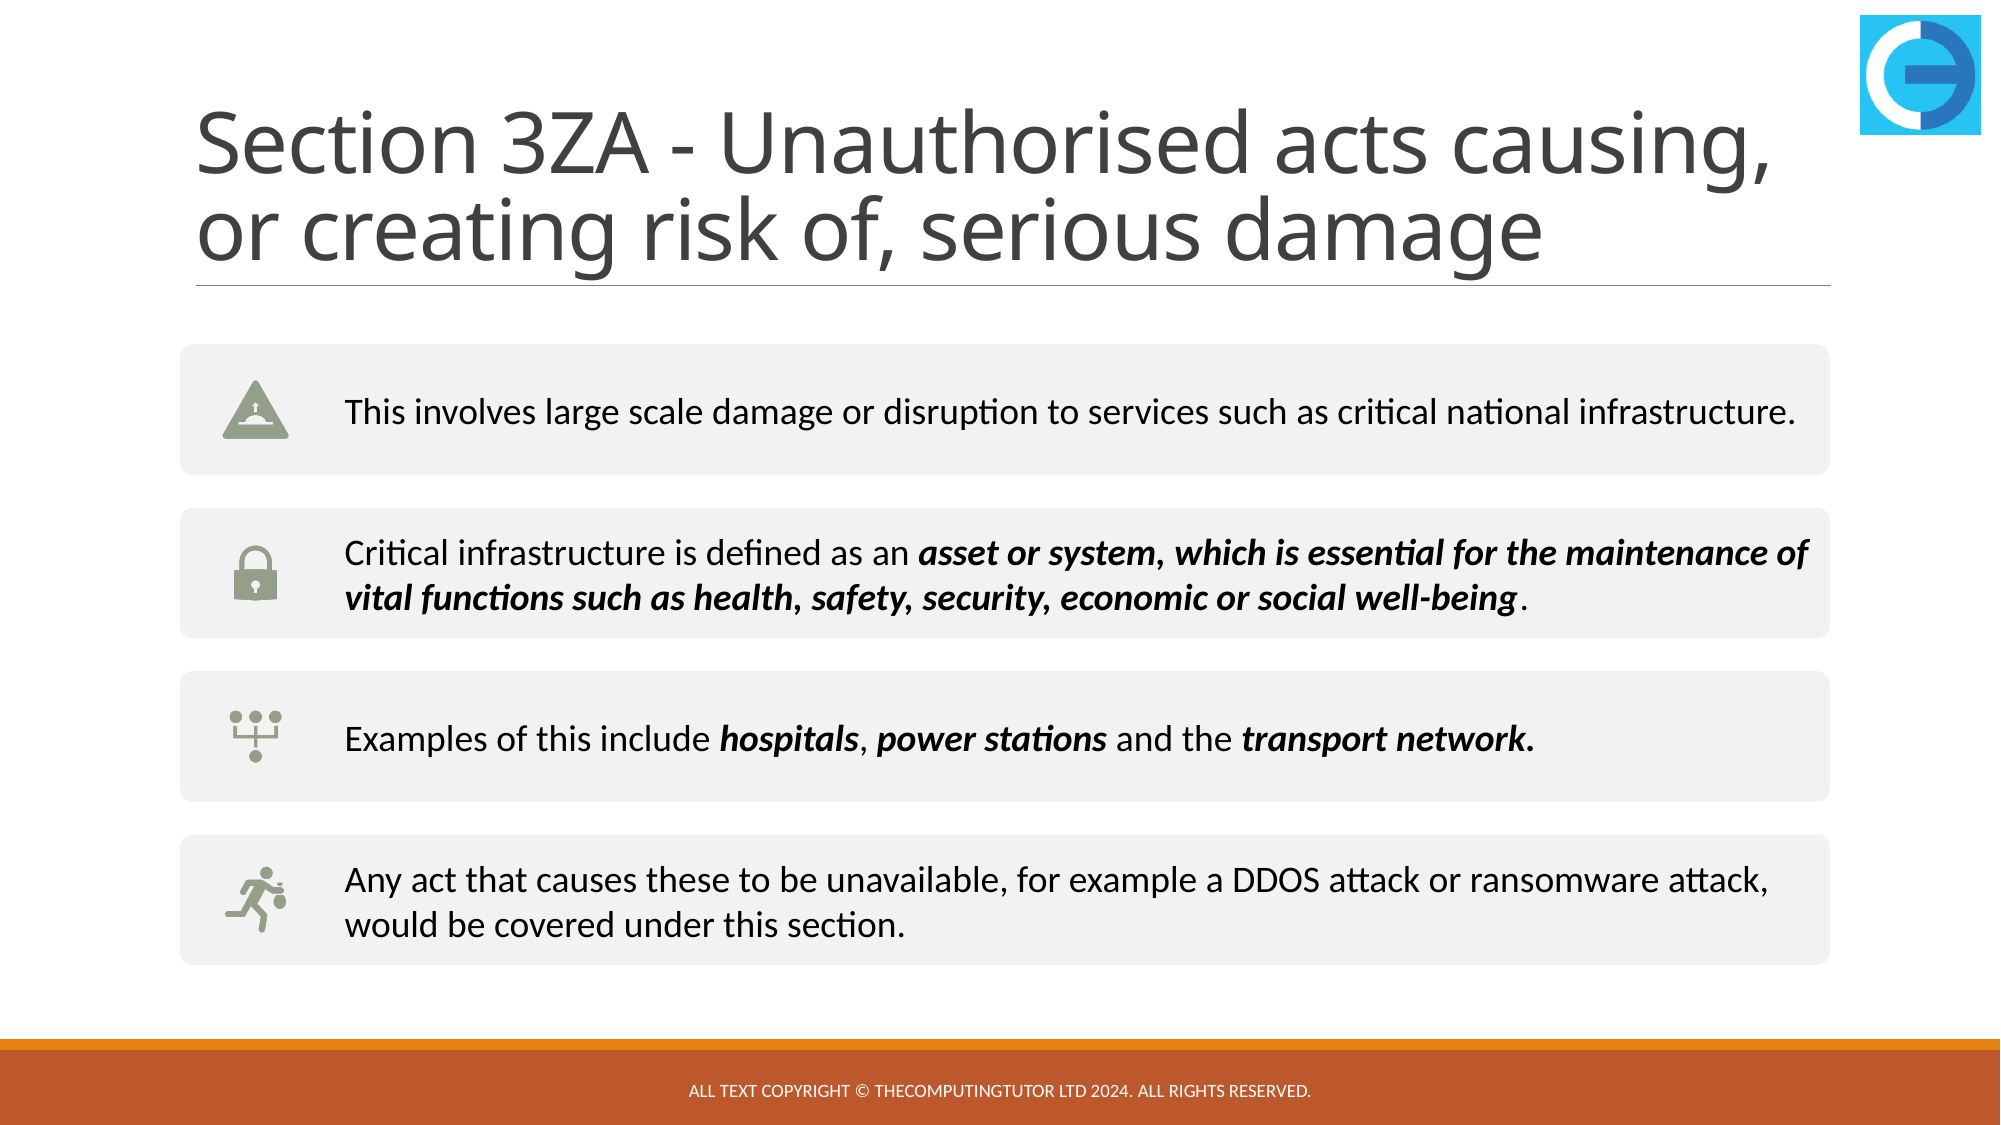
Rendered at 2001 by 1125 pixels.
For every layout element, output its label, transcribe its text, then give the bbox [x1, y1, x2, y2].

footer All text copyright © TheComputingTutor Ltd 2024. All rights Reserved. [604, 1059, 1396, 1120]
title Section 3ZA - Unauthorised acts causing, or creating risk of, serious damage [180, 47, 1830, 285]
picture [1860, 15, 1981, 135]
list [179, 343, 1831, 966]
